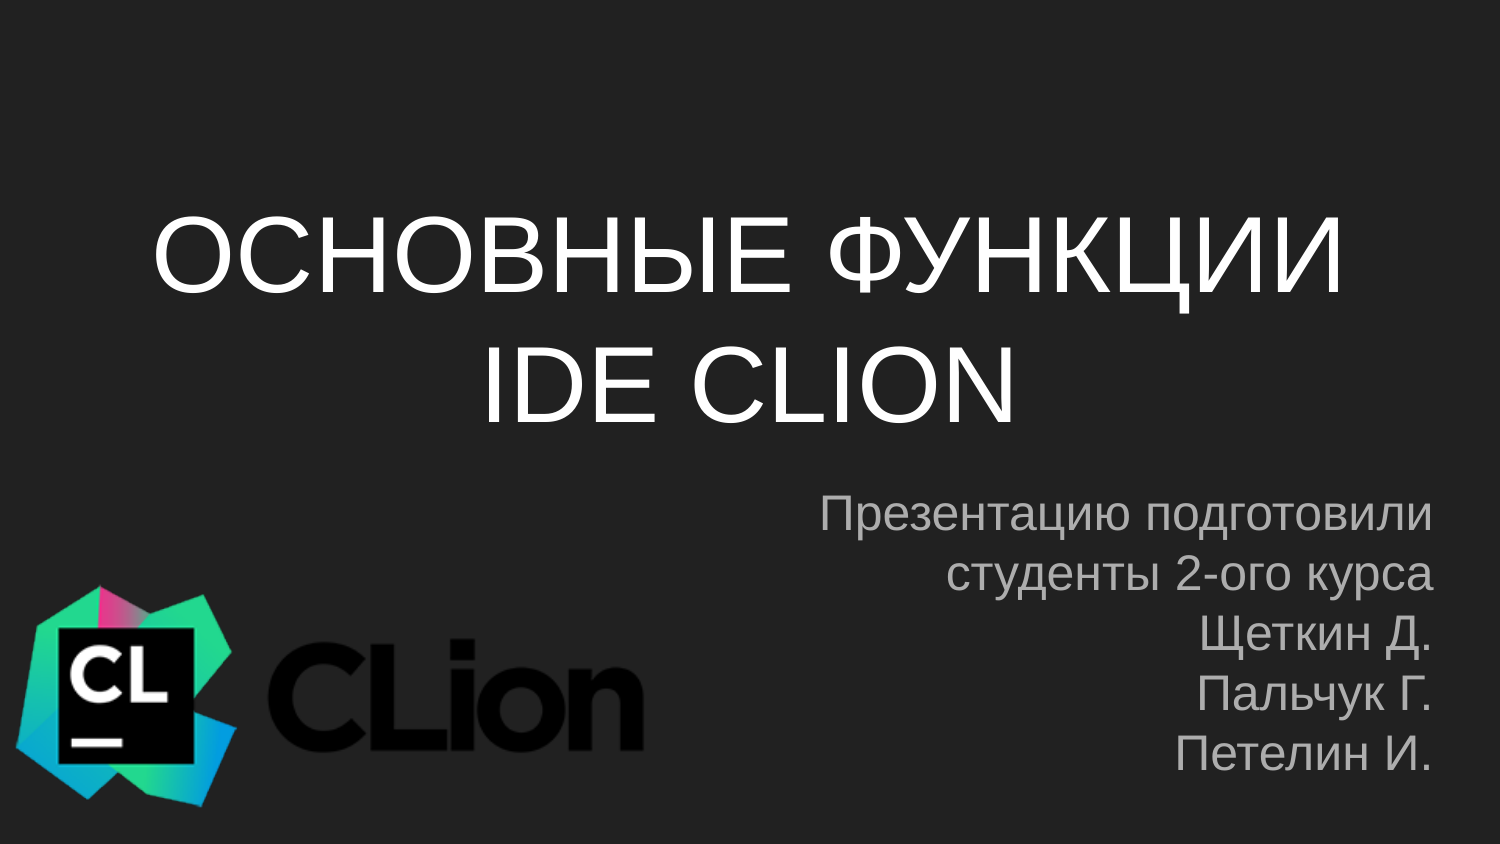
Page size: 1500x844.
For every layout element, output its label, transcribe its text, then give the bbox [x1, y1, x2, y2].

picture [0, 562, 688, 844]
title ОСНОВНЫЕ ФУНКЦИИ IDE CLION [51, 122, 1449, 459]
subtitle Презентацию подготовили студенты 2-ого курса Щеткин Д. Пальчук Г. Петелин И. [51, 464, 1449, 777]
